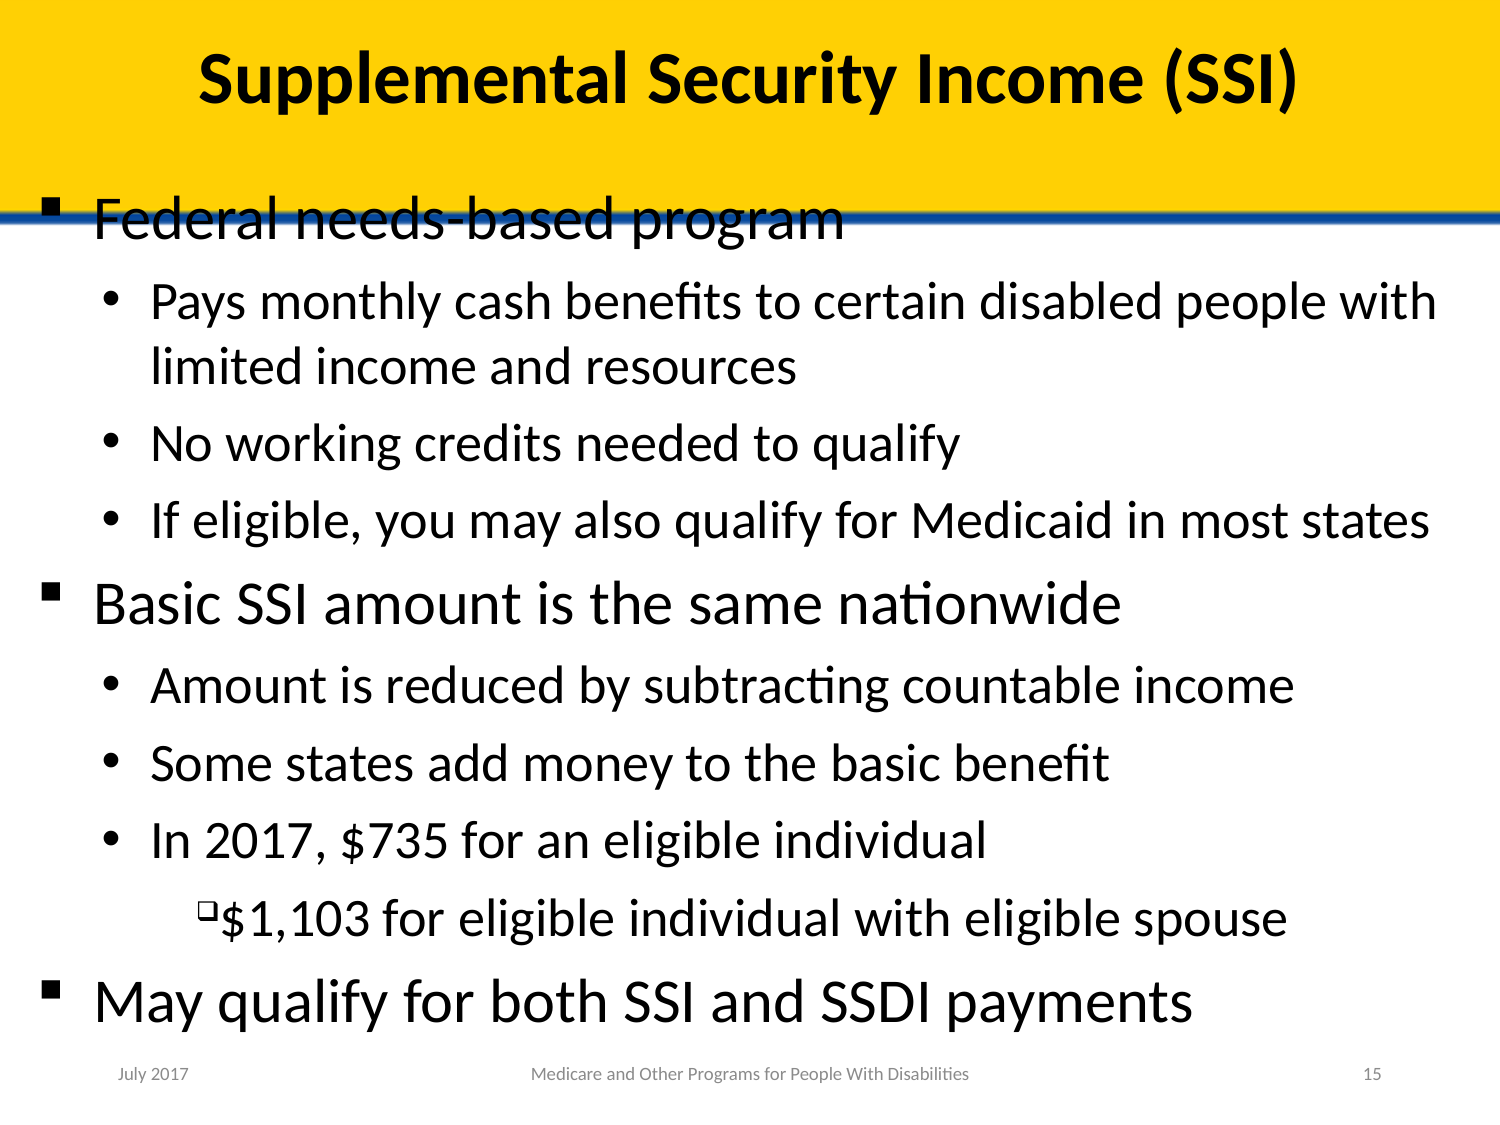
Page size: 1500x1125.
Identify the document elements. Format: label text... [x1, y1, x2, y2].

slide_number 15 [1059, 1042, 1397, 1103]
list Federal needs-based program Pays monthly cash benefits to certain disabled people with limited income and resources No working credits needed to qualify If eligible, you may also qualify for Medicaid in most states Basic SSI amount is the same nationwide Amount is reduced by subtracting countable income Some states add money to the basic benefit In 2017, $735 for an eligible individual $1,103 for eligible individual with eligible spouse May qualify for both SSI and SSDI payments [21, 170, 1500, 1043]
footer Medicare and Other Programs for People With Disabilities [496, 1042, 1004, 1103]
title Supplemental Security Income (SSI) [103, 2, 1397, 156]
picture [0, 0, 1500, 1125]
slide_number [103, 1042, 441, 1103]
